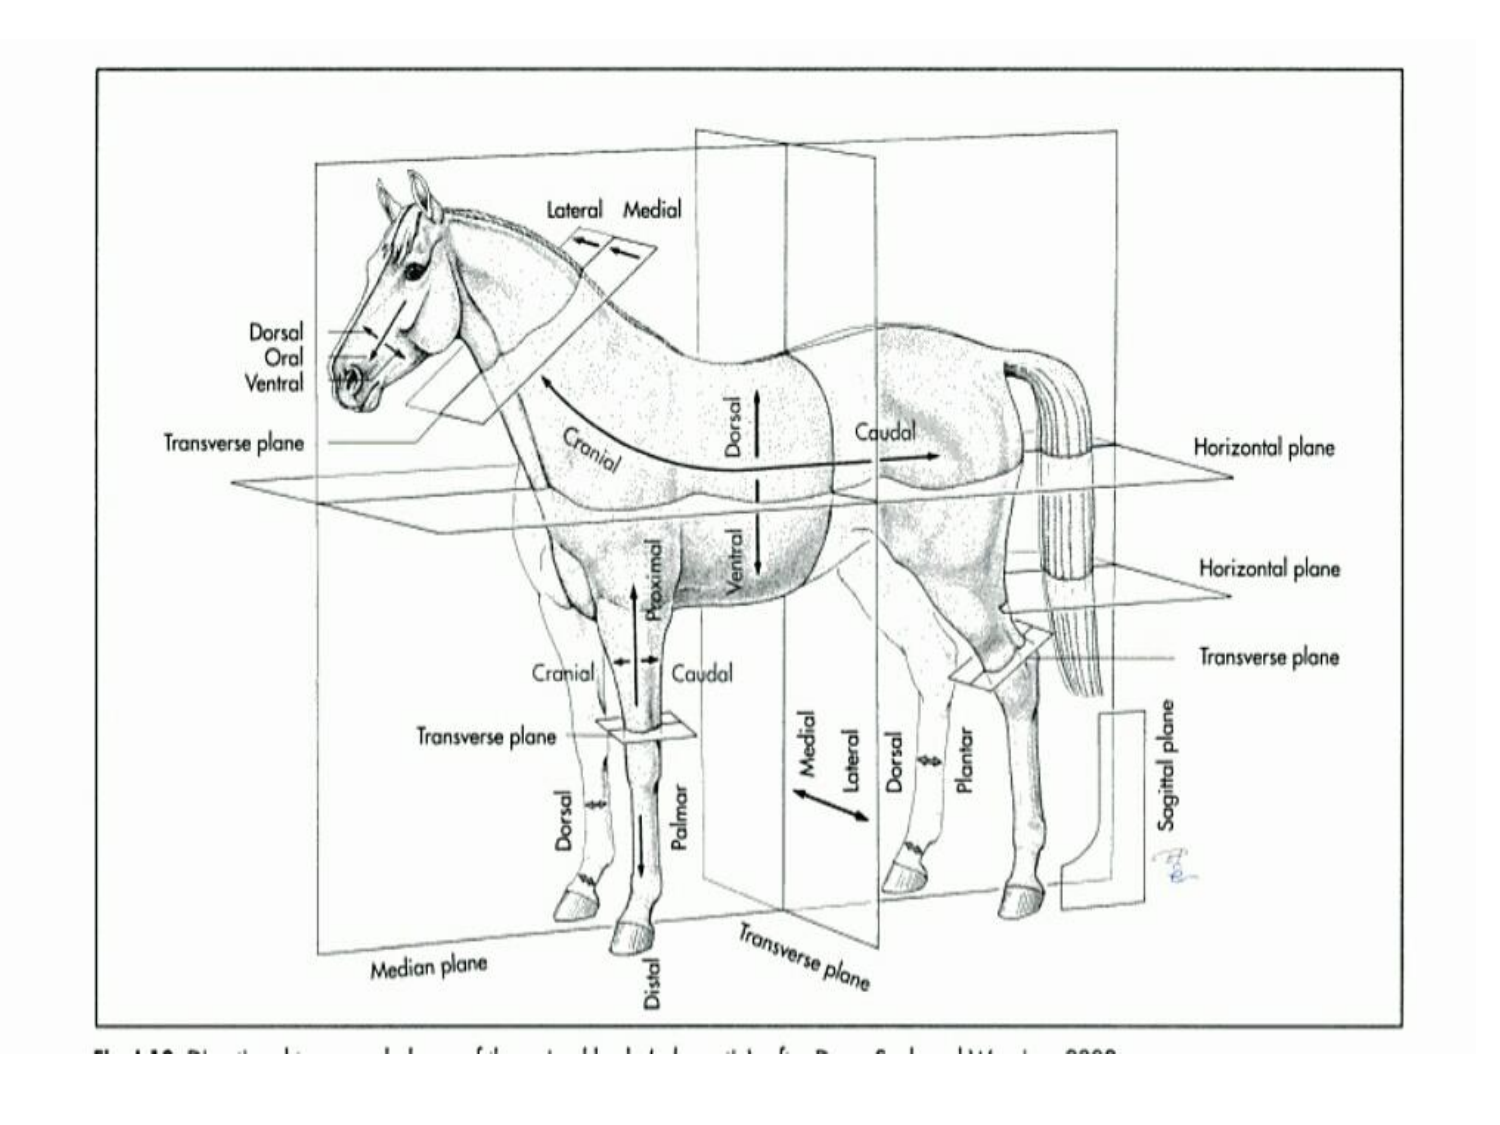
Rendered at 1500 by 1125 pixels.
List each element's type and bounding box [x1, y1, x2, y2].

picture [0, 39, 1477, 1054]
